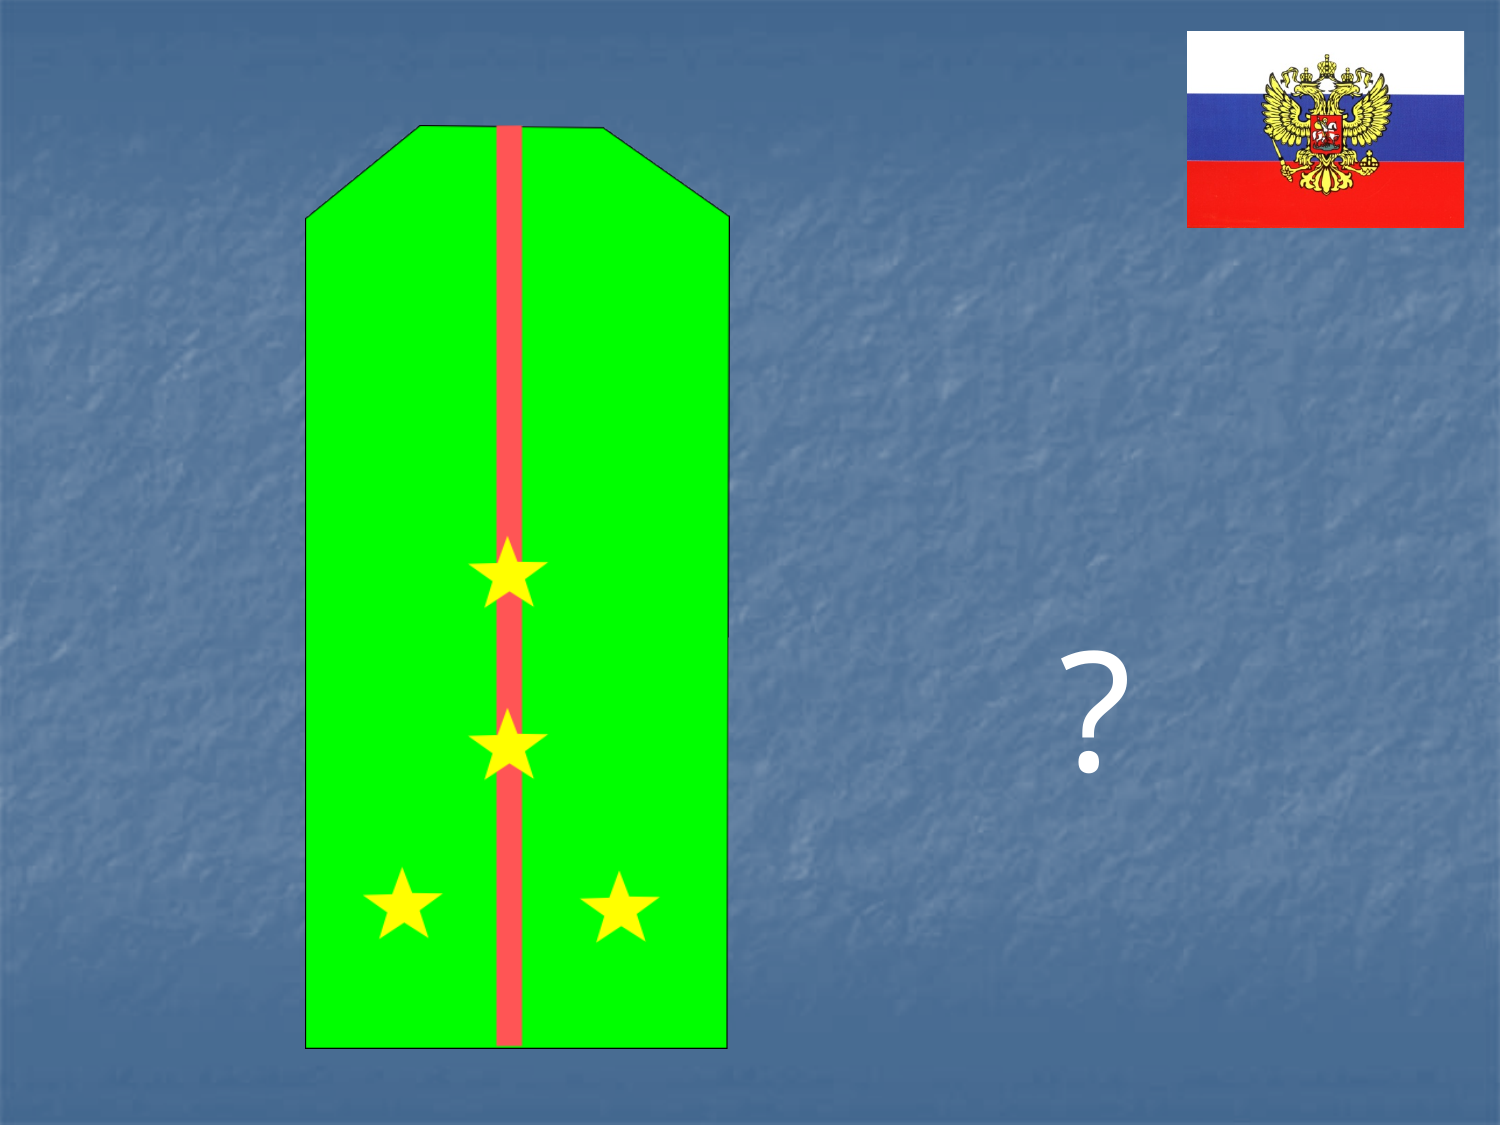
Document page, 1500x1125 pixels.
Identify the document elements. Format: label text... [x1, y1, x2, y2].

picture [1186, 30, 1465, 228]
text_box ? [1045, 597, 1164, 813]
picture [305, 125, 730, 1050]
